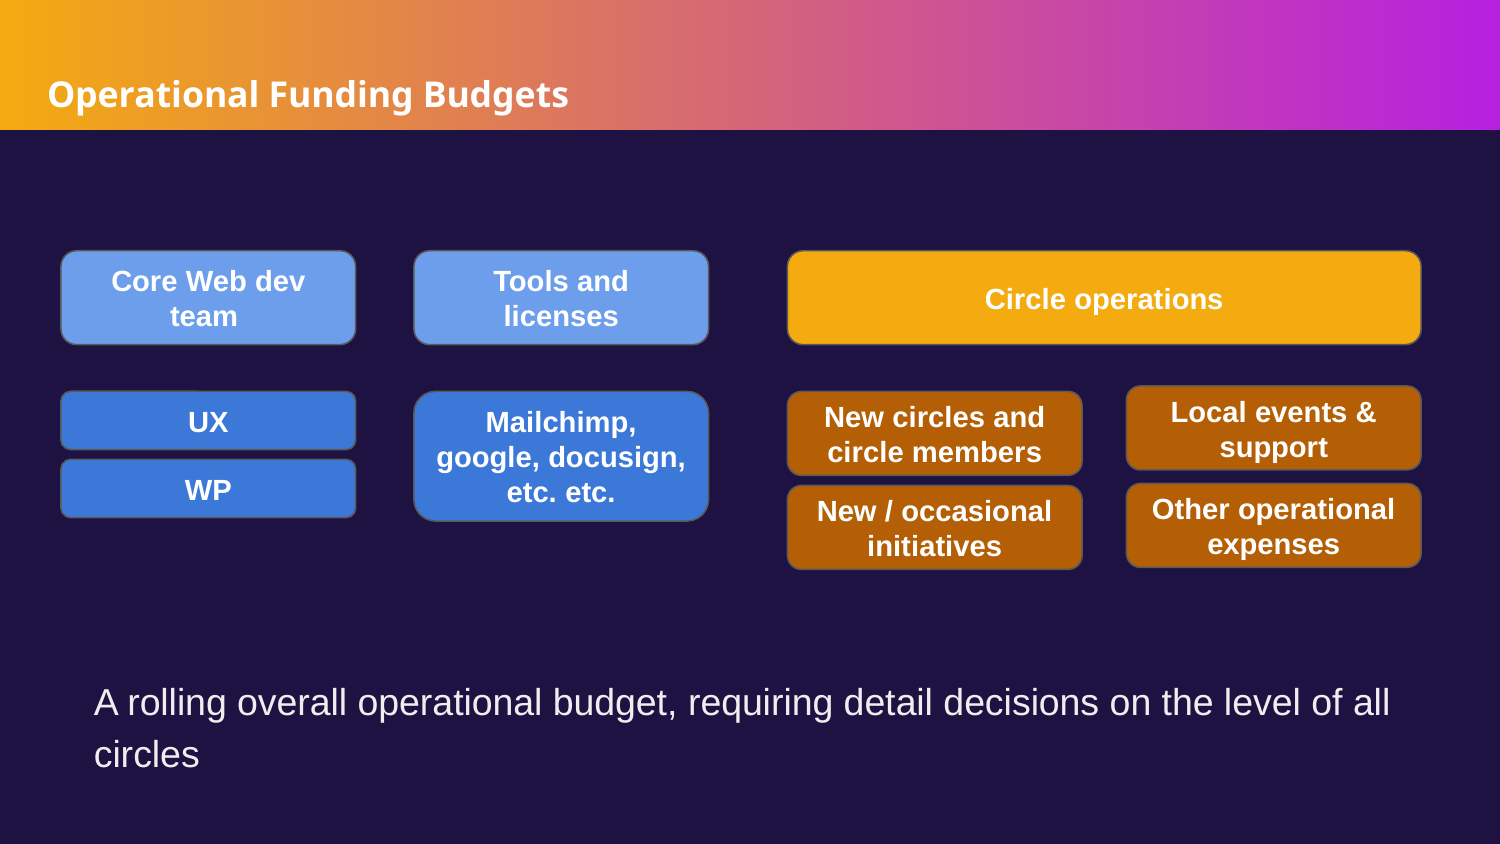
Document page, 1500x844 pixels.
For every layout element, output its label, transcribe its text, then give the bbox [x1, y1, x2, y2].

text_box Other operational expenses [1126, 483, 1422, 568]
text_box New / occasional initiatives [787, 485, 1083, 570]
text_box Tools and licenses [413, 250, 709, 345]
text_box Mailchimp, google, docusign, etc. etc. [413, 391, 709, 522]
text_box WP [60, 459, 356, 518]
text_box UX [60, 391, 356, 450]
text_box A rolling overall operational budget, requiring detail decisions on the level of all circles [78, 656, 1422, 790]
text_box Core Web dev team [60, 250, 356, 345]
title Operational Funding Budgets [32, 35, 1430, 130]
text_box Circle operations [787, 250, 1422, 345]
text_box Local events & support [1126, 385, 1422, 470]
text_box [0, 0, 1500, 130]
text_box New circles and circle members [787, 391, 1083, 476]
